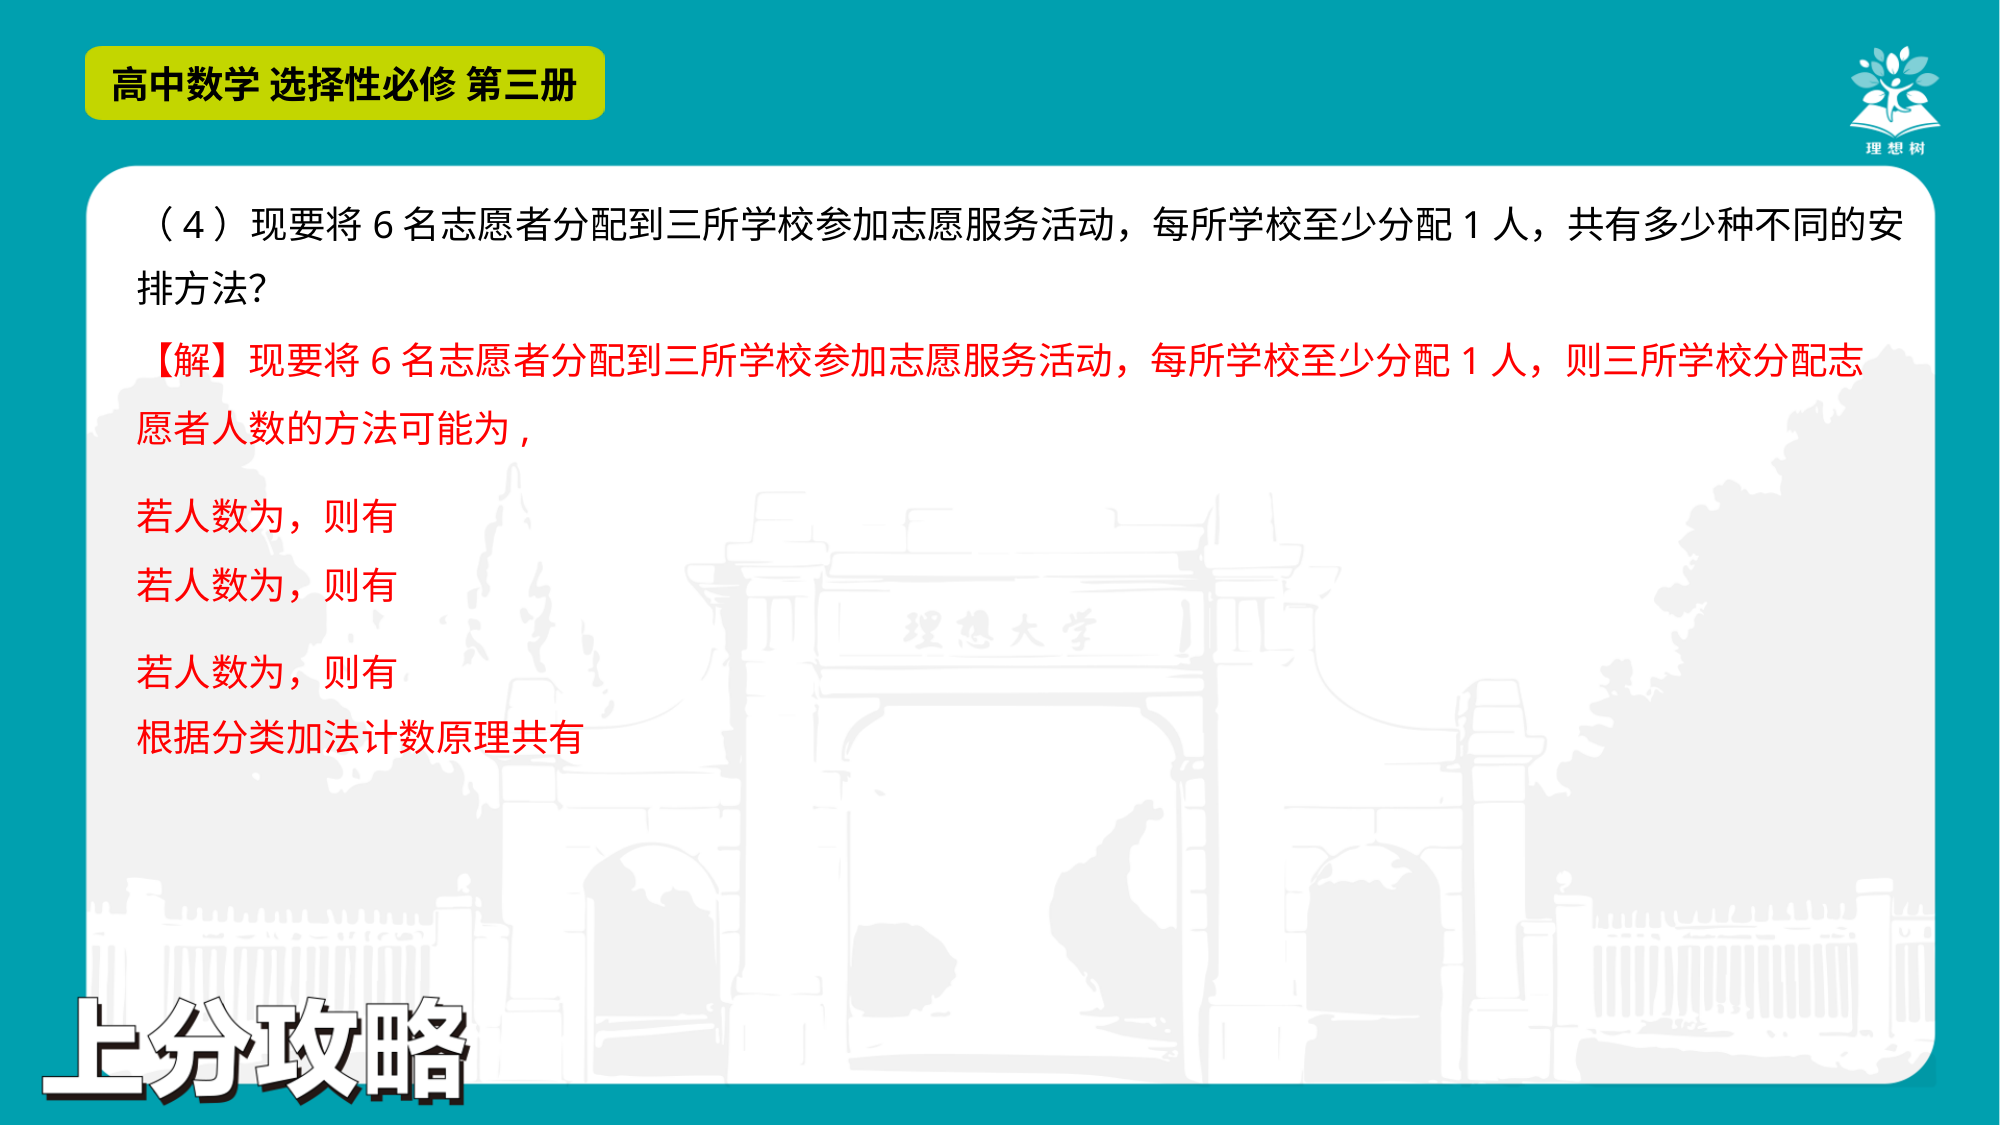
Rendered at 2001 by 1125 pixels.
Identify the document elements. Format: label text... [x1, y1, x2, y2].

text_box （4）现要将6名志愿者分配到三所学校参加志愿服务活动，每所学校至少分配1人，共有多少种不同的安 排方法？ [136, 177, 1865, 304]
picture [0, 0, 2000, 1125]
